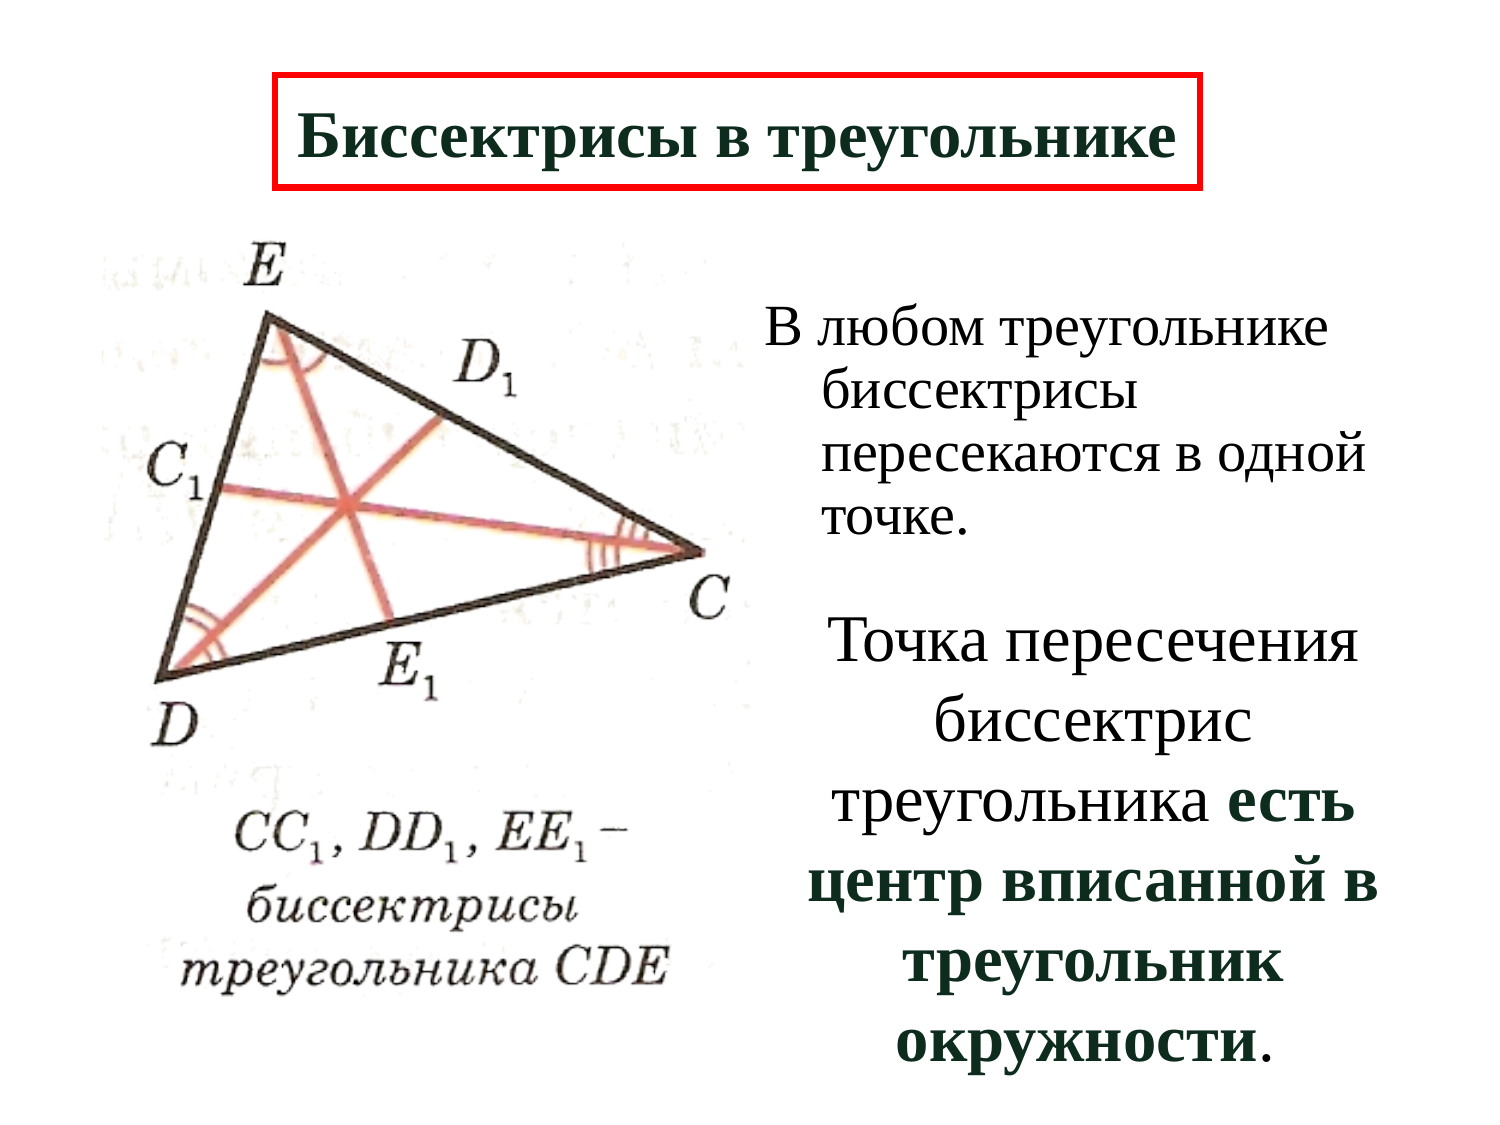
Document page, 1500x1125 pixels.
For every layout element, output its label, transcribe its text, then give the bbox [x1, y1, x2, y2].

title Биссектрисы в треугольнике [275, 75, 1200, 188]
list В любом треугольнике биссектрисы пересекаются в одной точке. [755, 287, 1438, 563]
text_box Точка пересечения биссектрис треугольника есть центр вписанной в треугольник окружности. [749, 587, 1438, 1083]
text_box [102, 224, 751, 1001]
